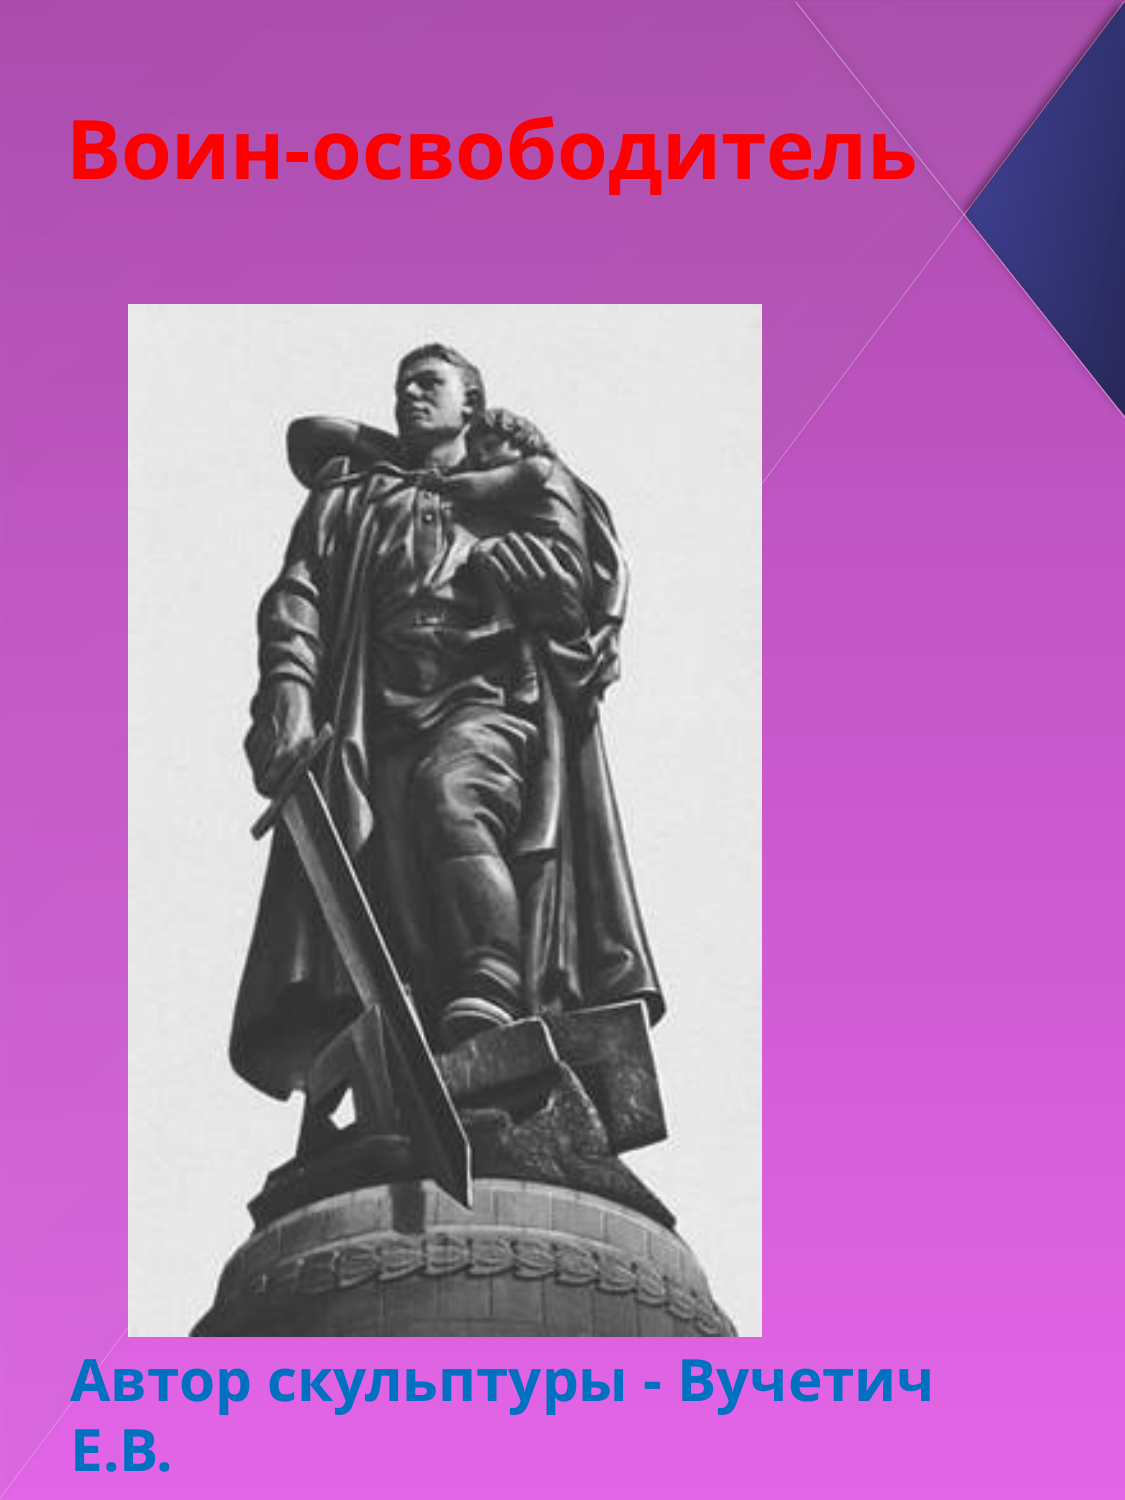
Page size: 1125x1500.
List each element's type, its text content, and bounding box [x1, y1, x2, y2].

picture [128, 304, 762, 1338]
title Воин-освободитель [46, 59, 938, 235]
list Автор скульптуры - Вучетич Е.В. [46, 1335, 1008, 1454]
